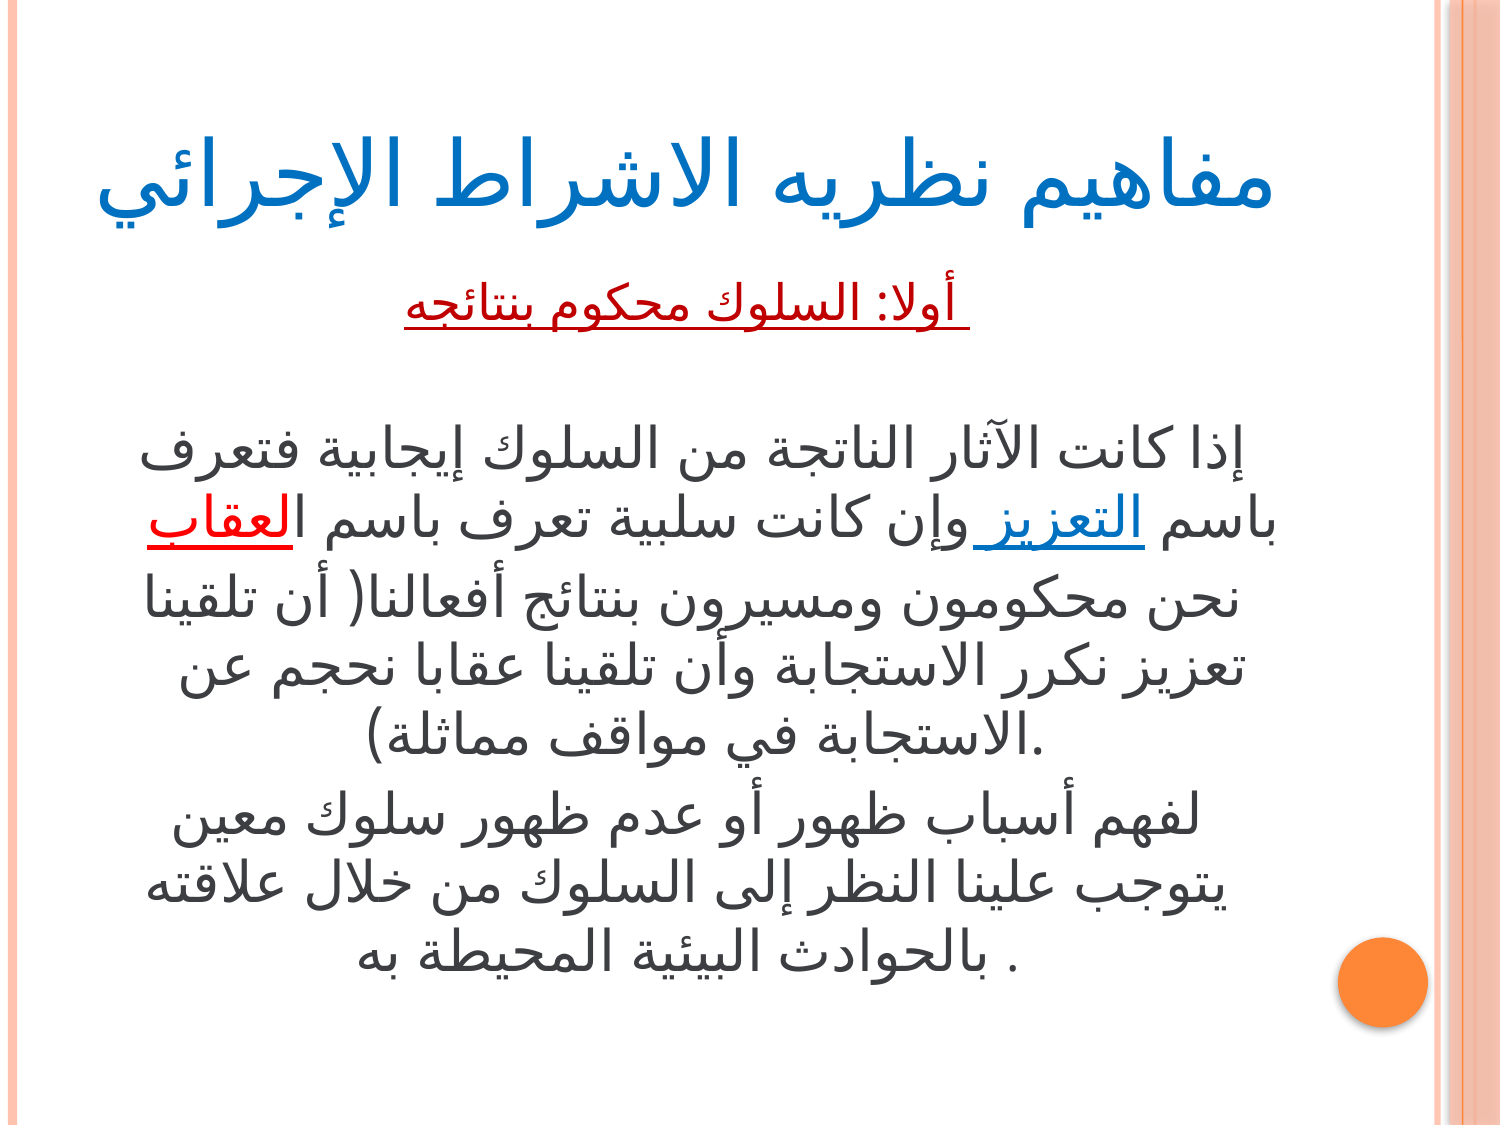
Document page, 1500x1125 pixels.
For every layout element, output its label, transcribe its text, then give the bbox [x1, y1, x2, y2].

title مفاهيم نظريه الاشراط الإجرائي [75, 45, 1300, 233]
list أولا: السلوك محكوم بنتائجه إذا كانت الآثار الناتجة من السلوك إيجابية فتعرف باسم التعزيز وإن كانت سلبية تعرف باسم العقاب نحن محكومون ومسيرون بنتائج أفعالنا( أن تلقينا تعزيز نكرر الاستجابة وأن تلقينا عقابا نحجم عن الاستجابة في مواقف مماثلة). لفهم أسباب ظهور أو عدم ظهور سلوك معين يتوجب علينا النظر إلى السلوك من خلال علاقته بالحوادث البيئية المحيطة به . [75, 262, 1300, 1062]
